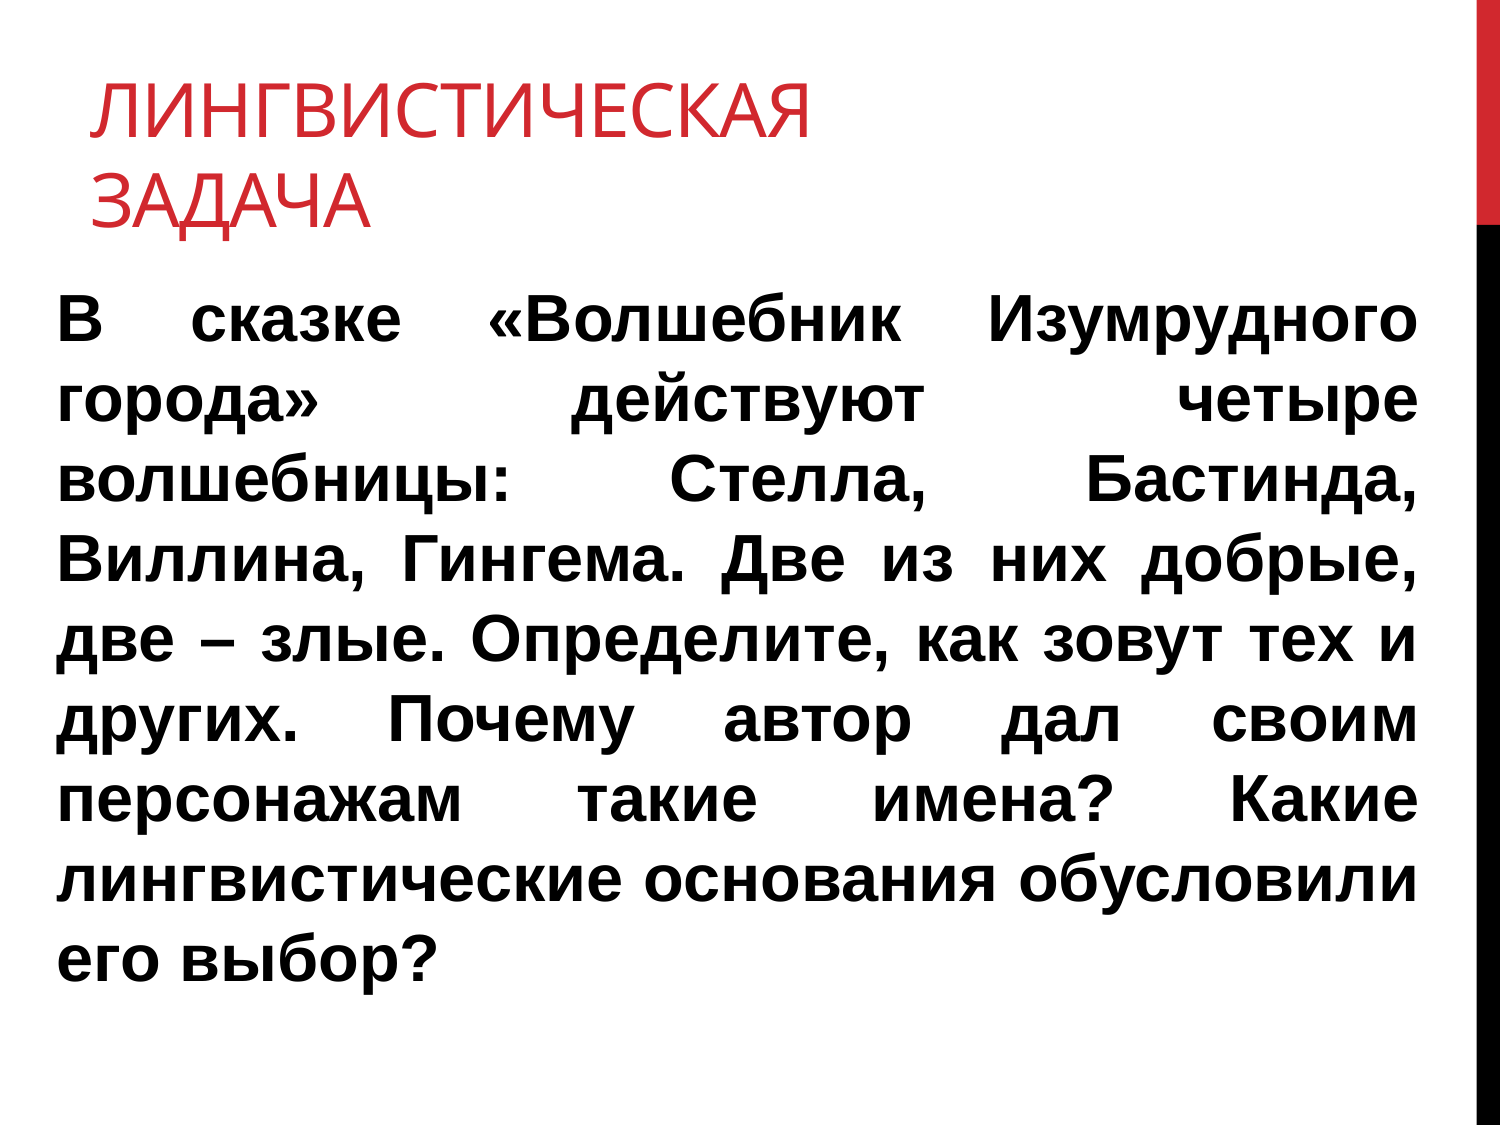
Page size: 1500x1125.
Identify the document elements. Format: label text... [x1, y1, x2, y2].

list В сказке «Волшебник Изумрудного города» действуют четыре волшебницы: Стелла, Бастинда, Виллина, Гингема. Две из них добрые, две – злые. Определите, как зовут тех и других. Почему автор дал своим персонажам такие имена? Какие лингвистические основания обусловили его выбор? [41, 267, 1436, 1005]
title Лингвистическая задача [75, 25, 1025, 250]
